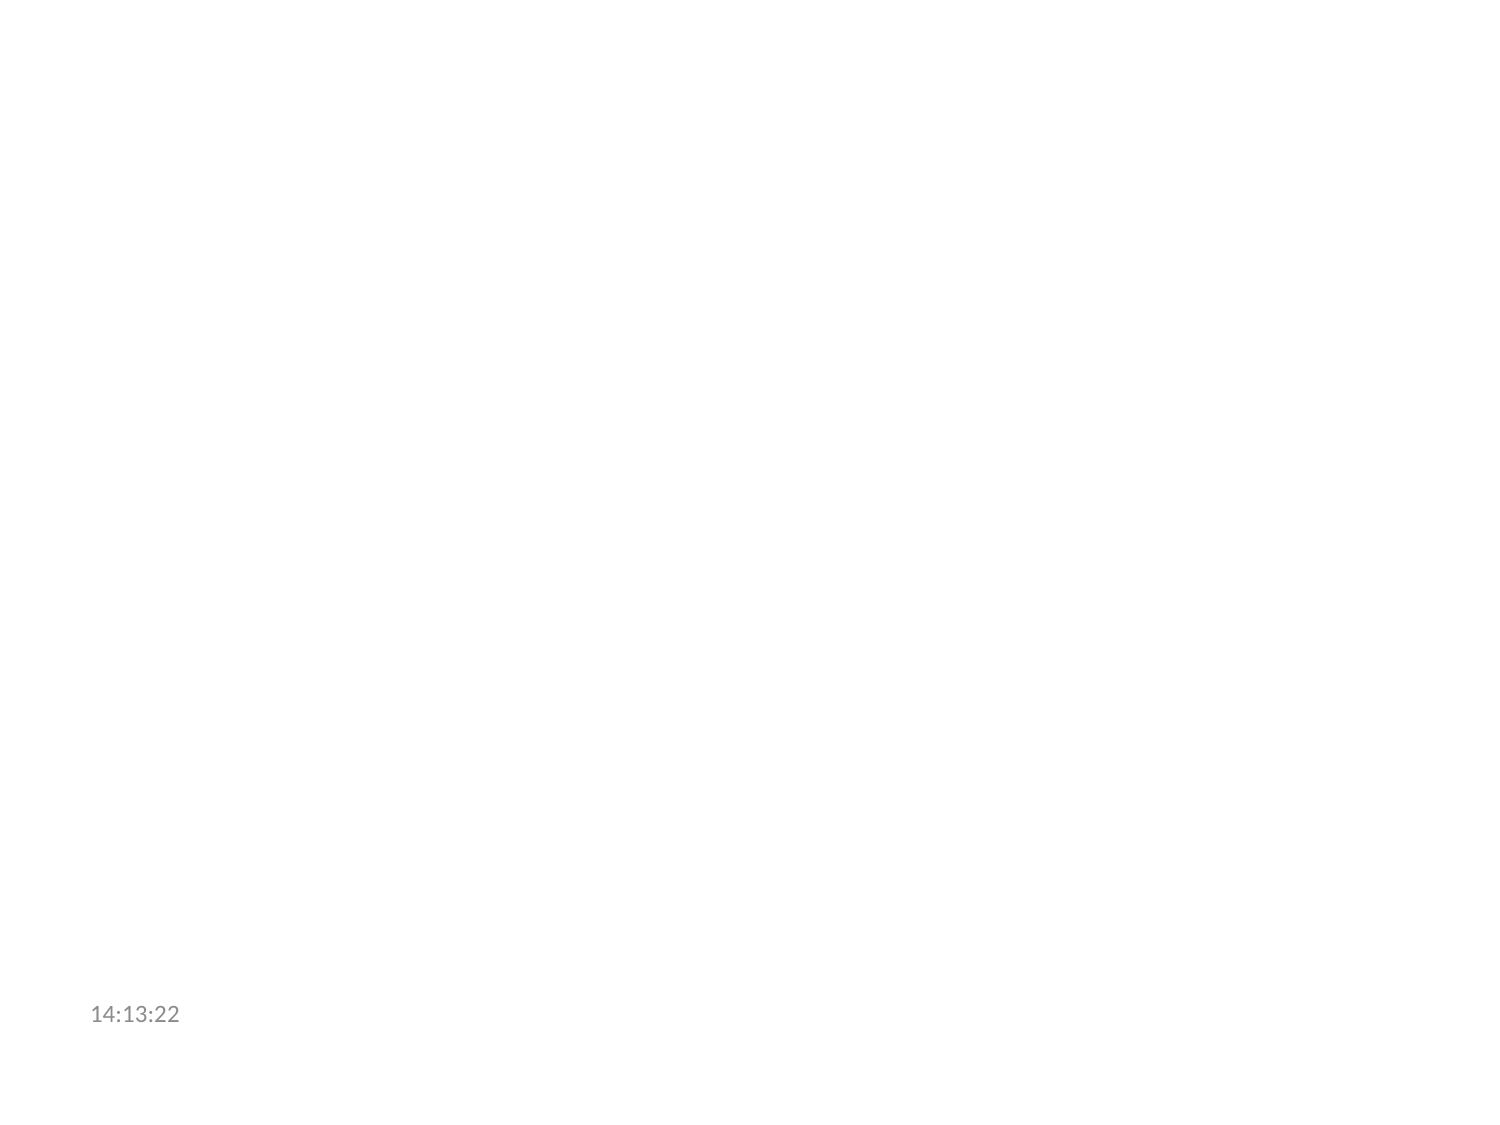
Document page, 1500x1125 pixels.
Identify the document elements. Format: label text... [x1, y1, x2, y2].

text_box 15:35:09 [75, 982, 425, 1043]
